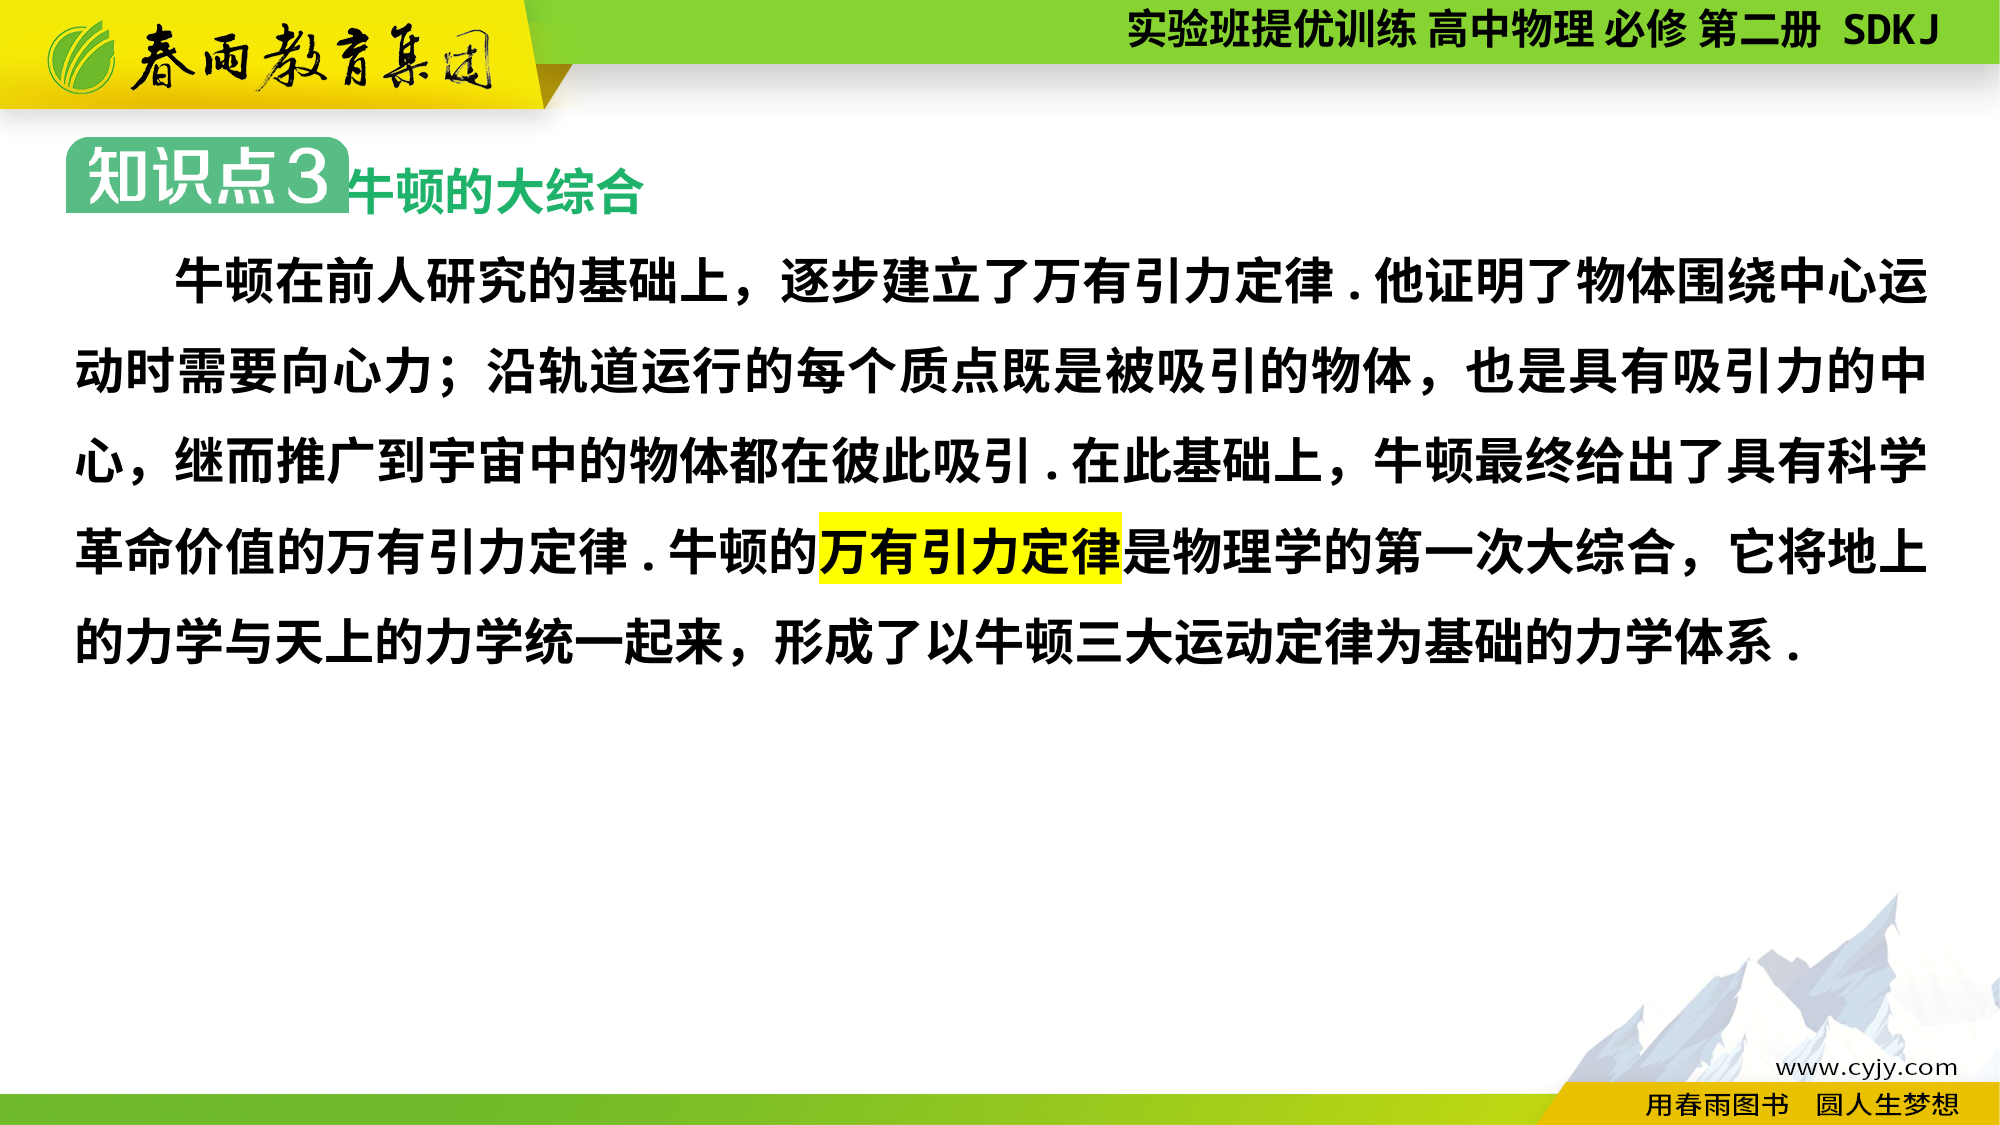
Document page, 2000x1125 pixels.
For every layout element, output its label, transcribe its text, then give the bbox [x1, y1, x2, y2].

list 牛顿的大综合 牛顿在前人研究的基础上，逐步建立了万有引力定律.他证明了物体围绕中心运动时需要向心力；沿轨道运行的每个质点既是被吸引的物体，也是具有吸引力的中心，继而推广到宇宙中的物体都在彼此吸引.在此基础上，牛顿最终给出了具有科学革命价值的万有引力定律.牛顿的万有引力定律是物理学的第一次大综合，它将地上的力学与天上的力学统一起来，形成了以牛顿三大运动定律为基础的力学体系. [59, 122, 1944, 672]
picture [0, 0, 2000, 1125]
